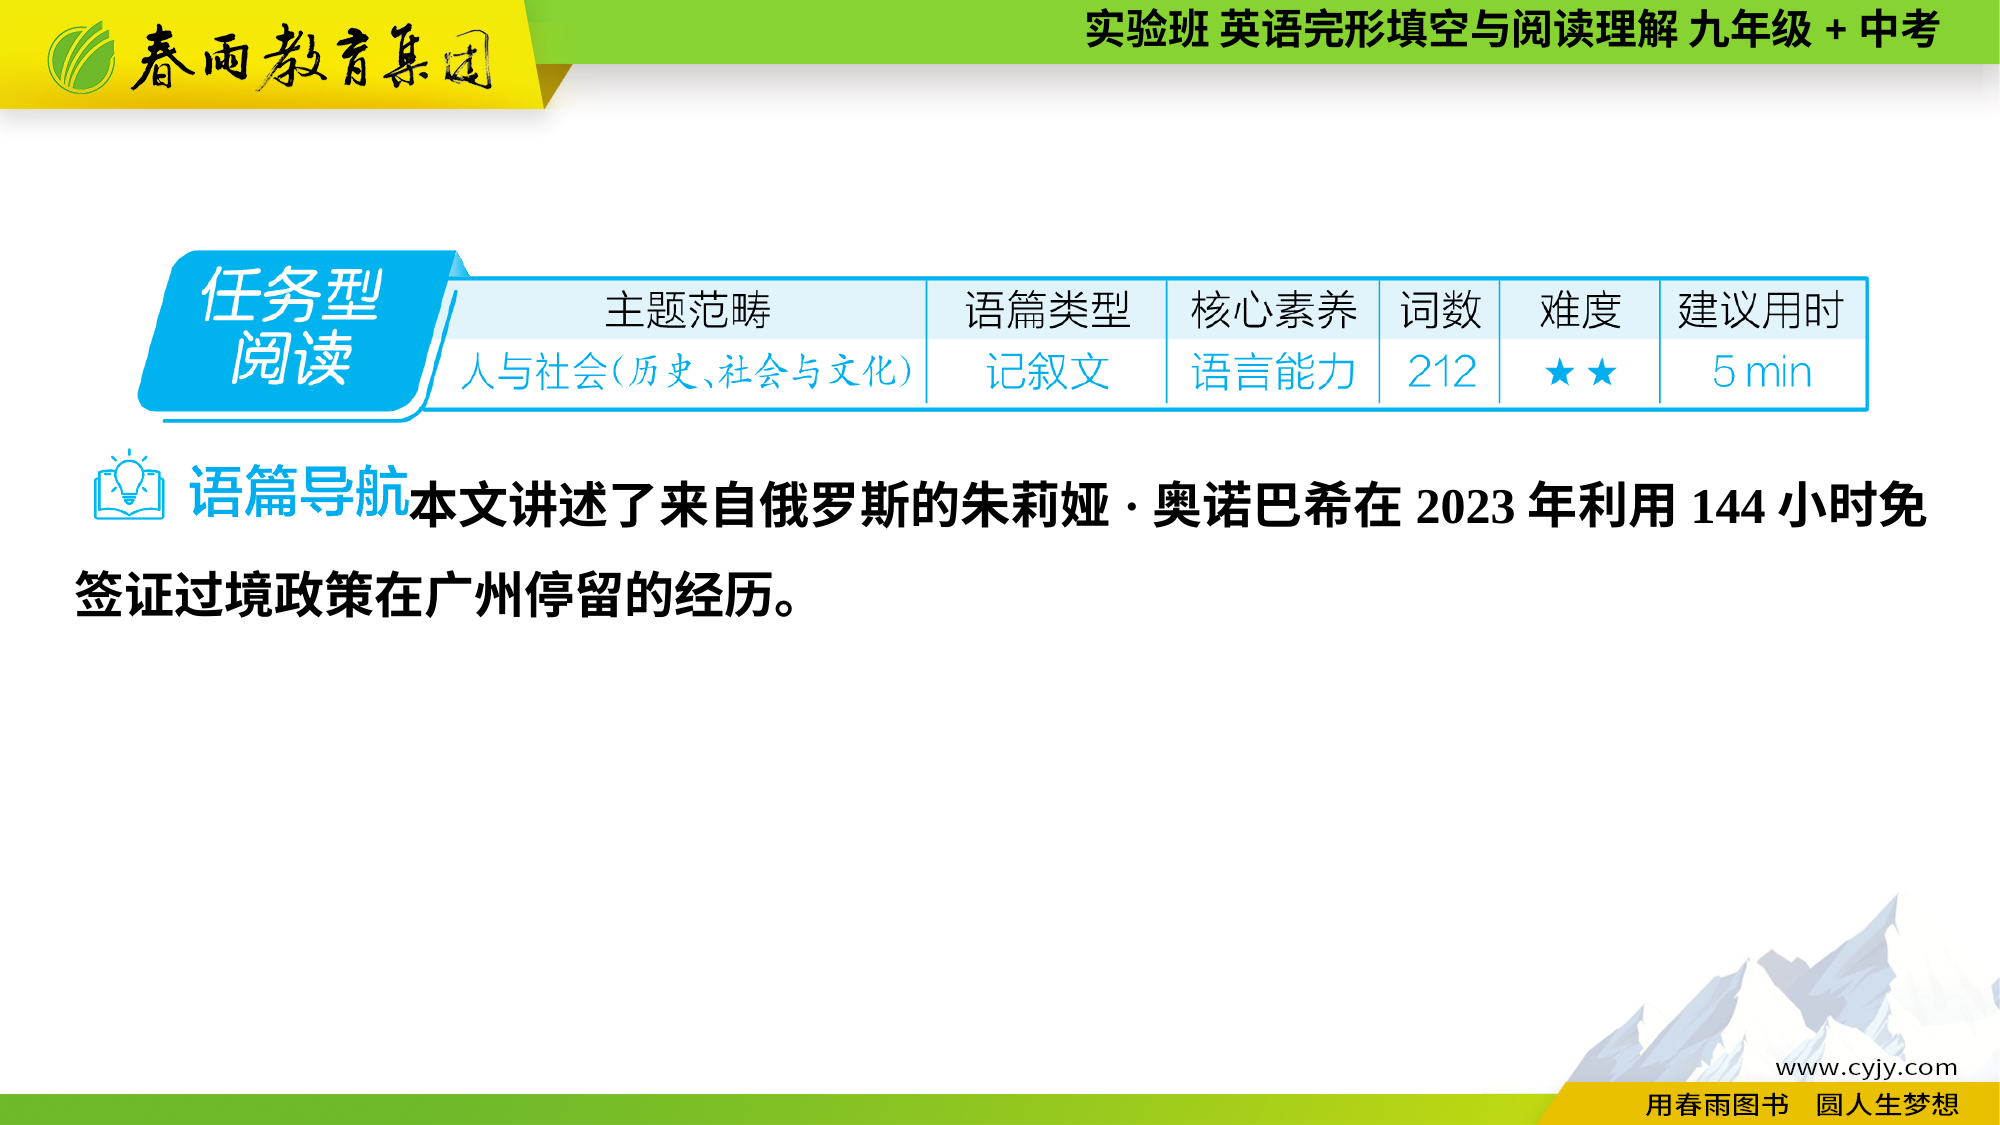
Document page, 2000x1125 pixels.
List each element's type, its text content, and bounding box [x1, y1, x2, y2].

picture [0, 0, 2000, 1125]
list 本文讲述了来自俄罗斯的朱莉娅·奥诺巴希在2023年利用144小时免签证过境政策在广州停留的经历。 [59, 436, 1944, 622]
